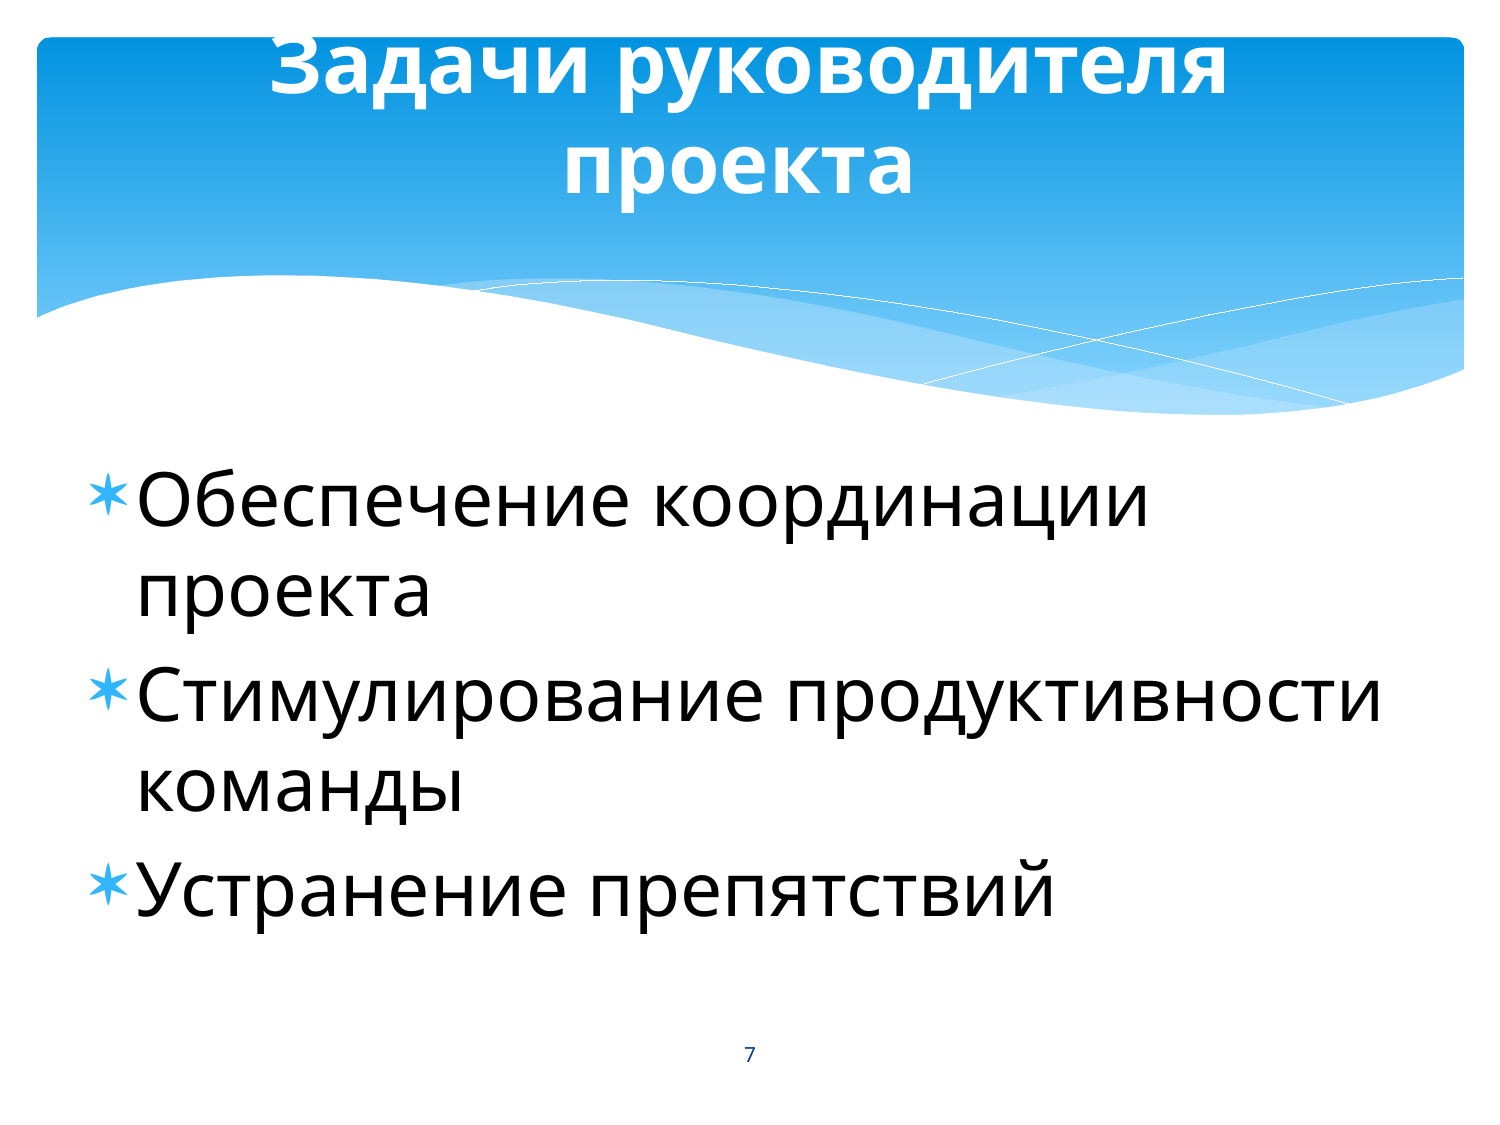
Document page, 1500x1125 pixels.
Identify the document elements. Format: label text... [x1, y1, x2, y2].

title Задачи руководителя проекта [75, 0, 1425, 220]
slide_number 7 [654, 1025, 846, 1086]
list Обеспечение координации проекта Стимулирование продуктивности команды Устранение препятствий [75, 444, 1425, 1005]
